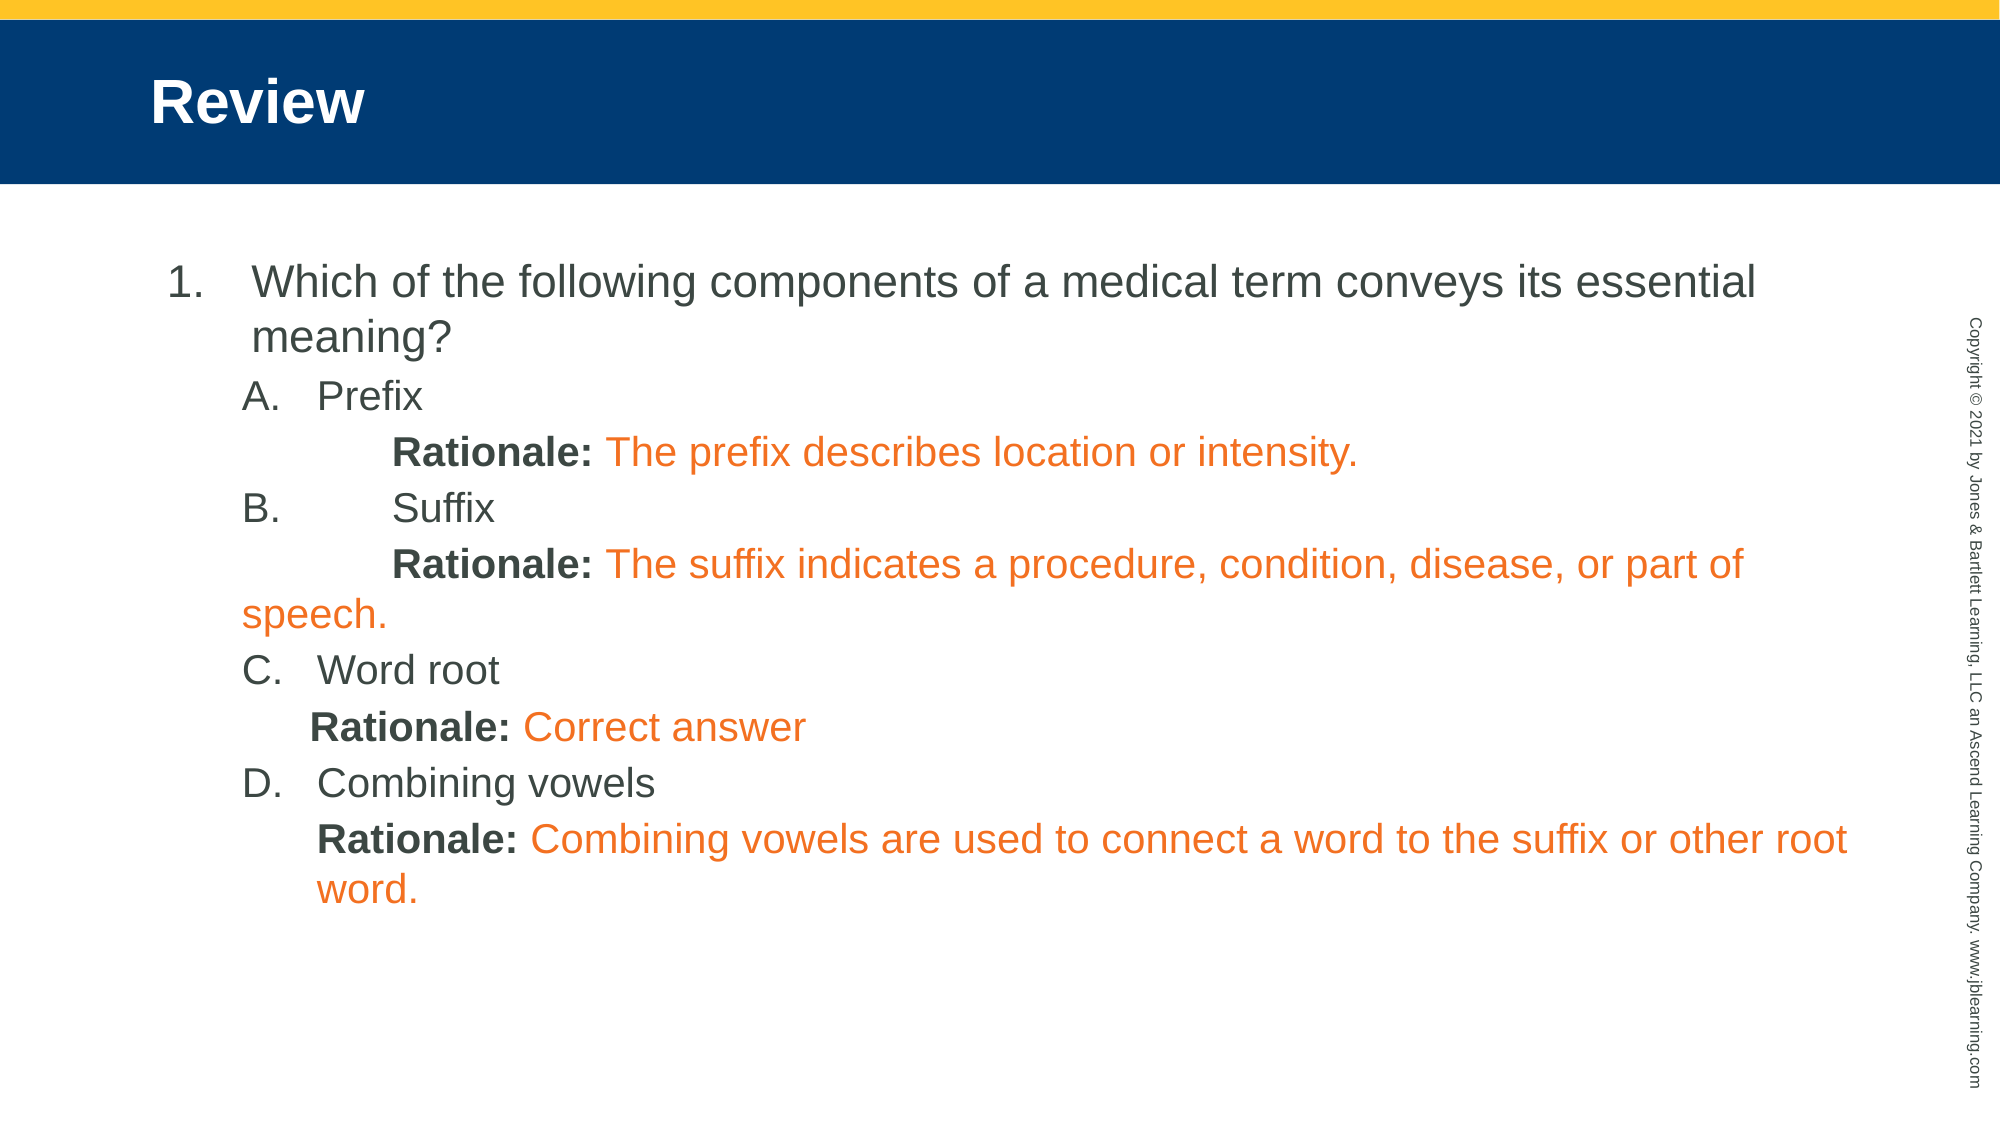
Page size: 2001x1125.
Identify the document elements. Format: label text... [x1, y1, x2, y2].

title Review [0, 19, 2000, 185]
list Which of the following components of a medical term conveys its essential meaning? Prefix Rationale: The prefix describes location or intensity. B. Suffix Rationale: The suffix indicates a procedure, condition, disease, or part of speech. Word root Rationale: Correct answer Combining vowels Rationale: Combining vowels are used to connect a word to the suffix or other root word. [151, 244, 1884, 1016]
